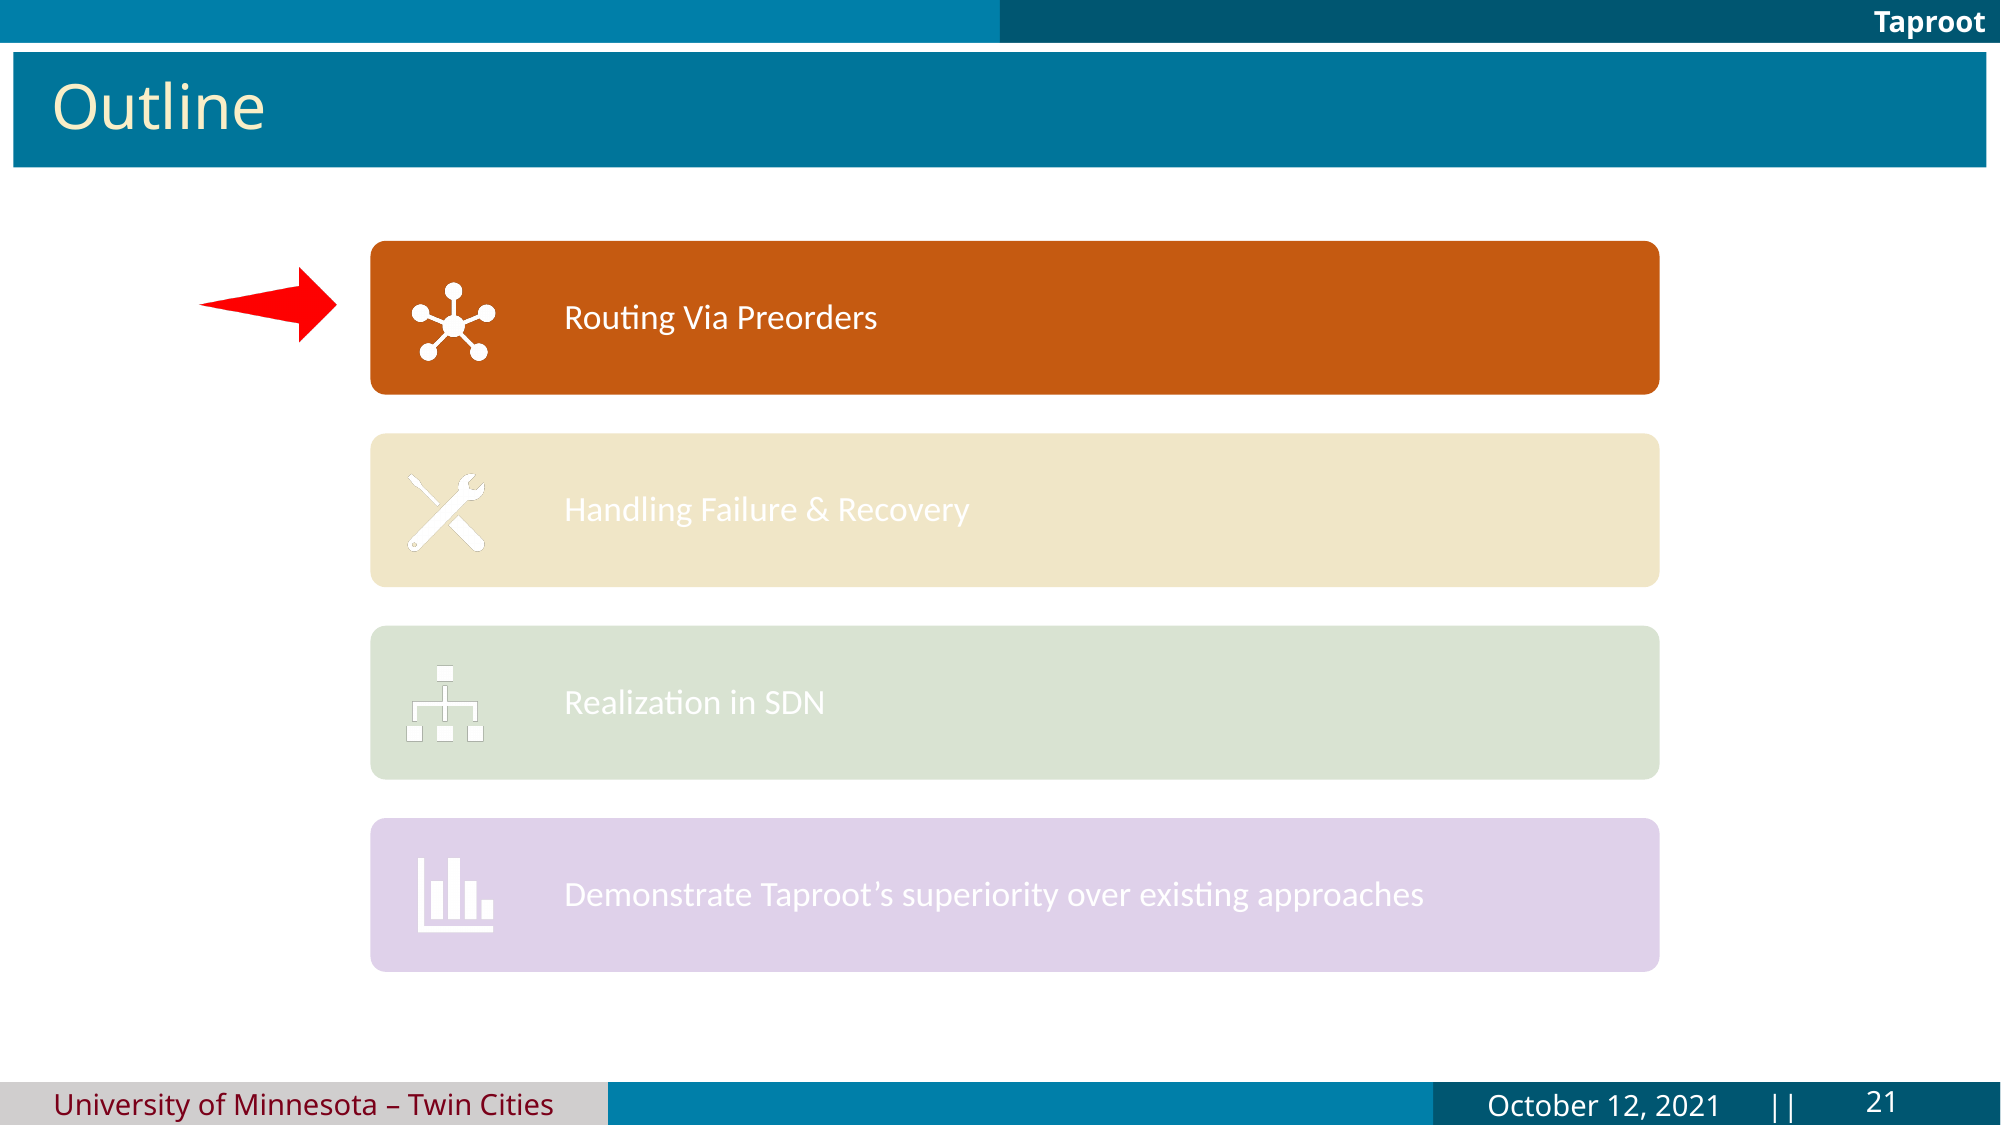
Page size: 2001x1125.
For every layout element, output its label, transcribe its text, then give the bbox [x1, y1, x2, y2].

title Outline [13, 52, 1987, 168]
text_box Routing Via Preorders [548, 241, 1660, 395]
picture [400, 268, 507, 375]
picture [192, 229, 343, 380]
picture [402, 841, 509, 948]
picture [392, 649, 500, 757]
picture [400, 466, 492, 559]
text_box [343, 401, 1669, 992]
text_box [370, 240, 1646, 395]
